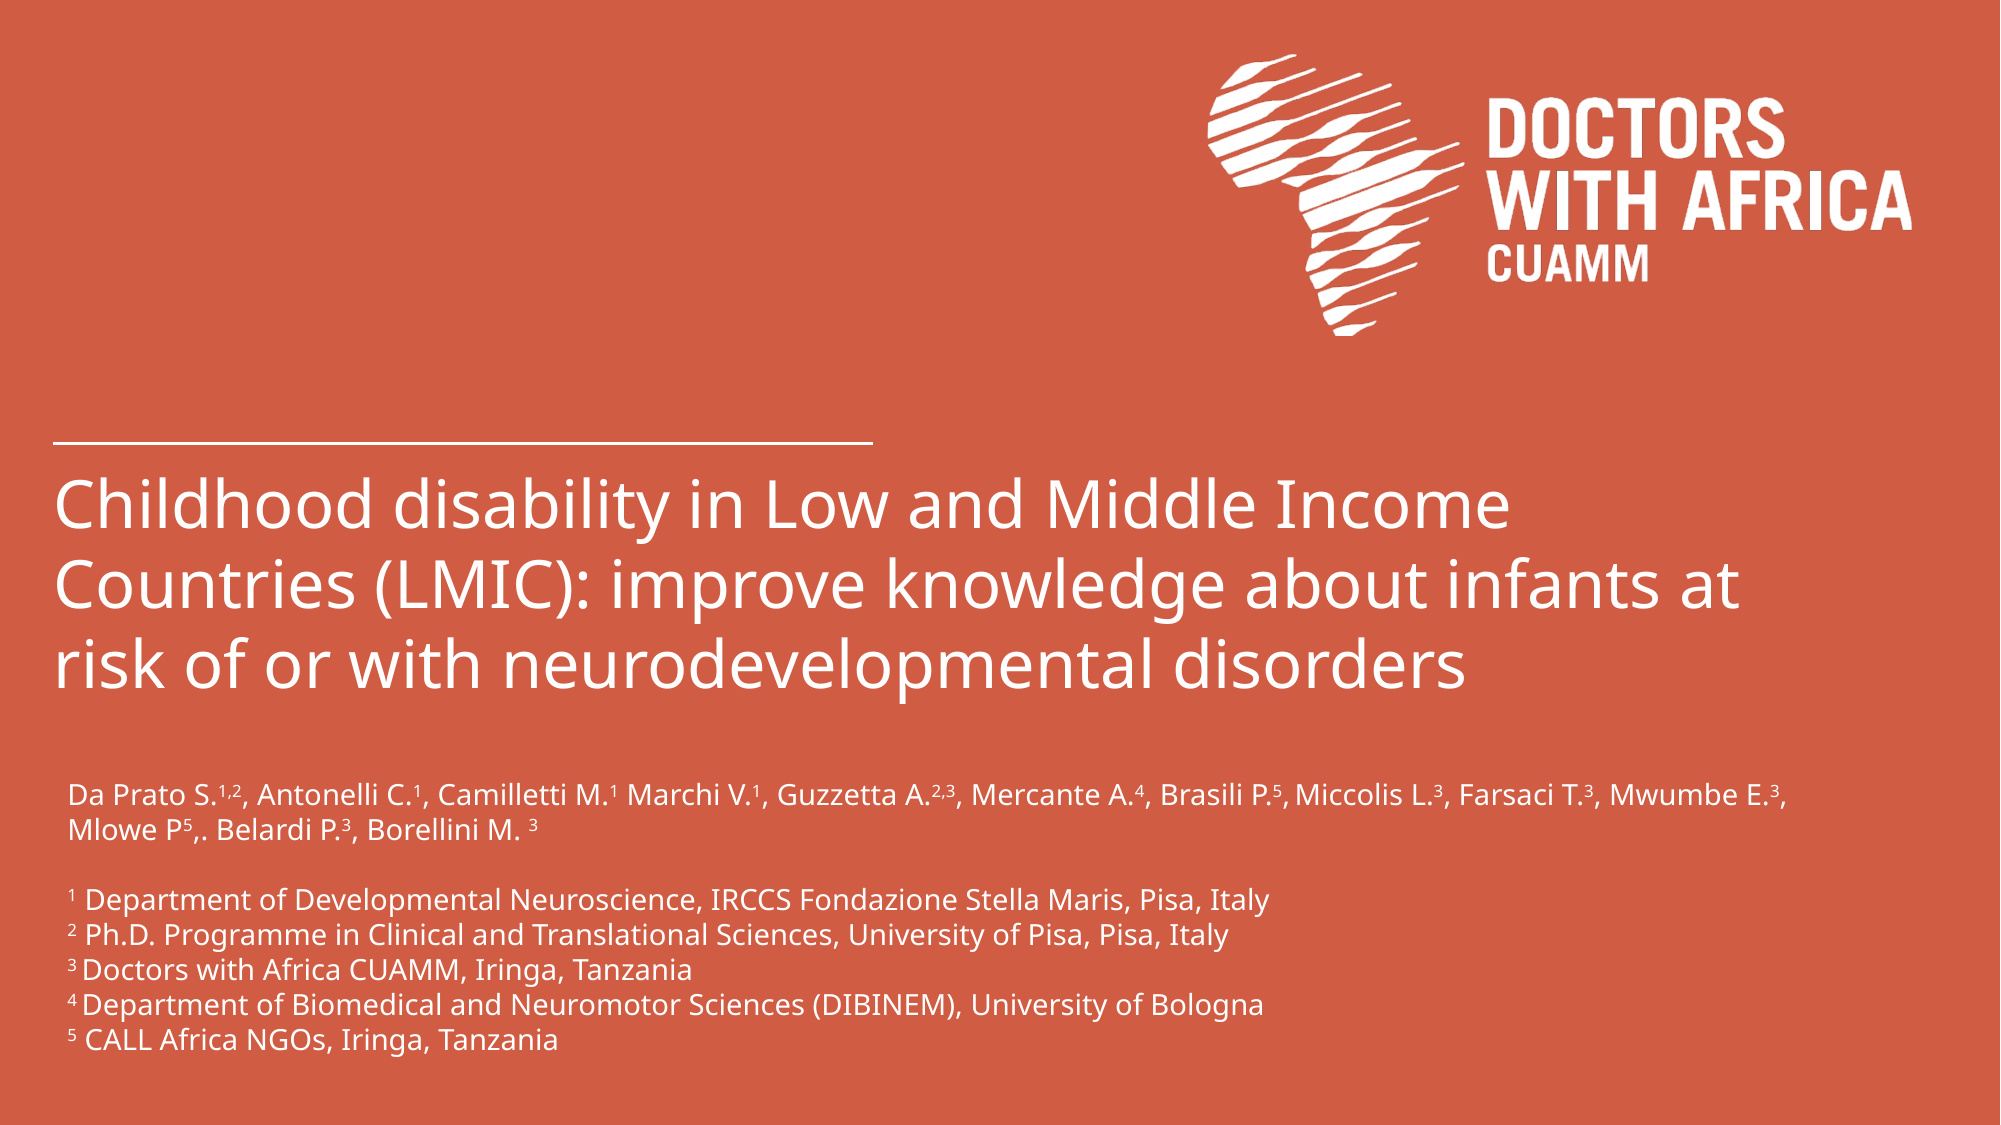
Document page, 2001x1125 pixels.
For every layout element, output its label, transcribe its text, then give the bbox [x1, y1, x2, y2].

text_box Da Prato S.1,2, Antonelli C.1, Camilletti M.1 Marchi V.1, Guzzetta A.2,3, Mercante A.4, Brasili P.5, Miccolis L.3, Farsaci T.3, Mwumbe E.3, Mlowe P5,. Belardi P.3, Borellini M. 3 1 Department of Developmental Neuroscience, IRCCS Fondazione Stella Maris, Pisa, Italy 2 Ph.D. Programme in Clinical and Translational Sciences, University of Pisa, Pisa, Italy 3 Doctors with Africa CUAMM, Iringa, Tanzania 4 Department of Biomedical and Neuromotor Sciences (DIBINEM), University of Bologna 5 CALL Africa NGOs, Iringa, Tanzania [52, 717, 1862, 1064]
text_box Childhood disability in Low and Middle Income Countries (LMIC): improve knowledge about infants at risk of or with neurodevelopmental disorders [52, 460, 1811, 702]
picture [1207, 53, 1912, 336]
